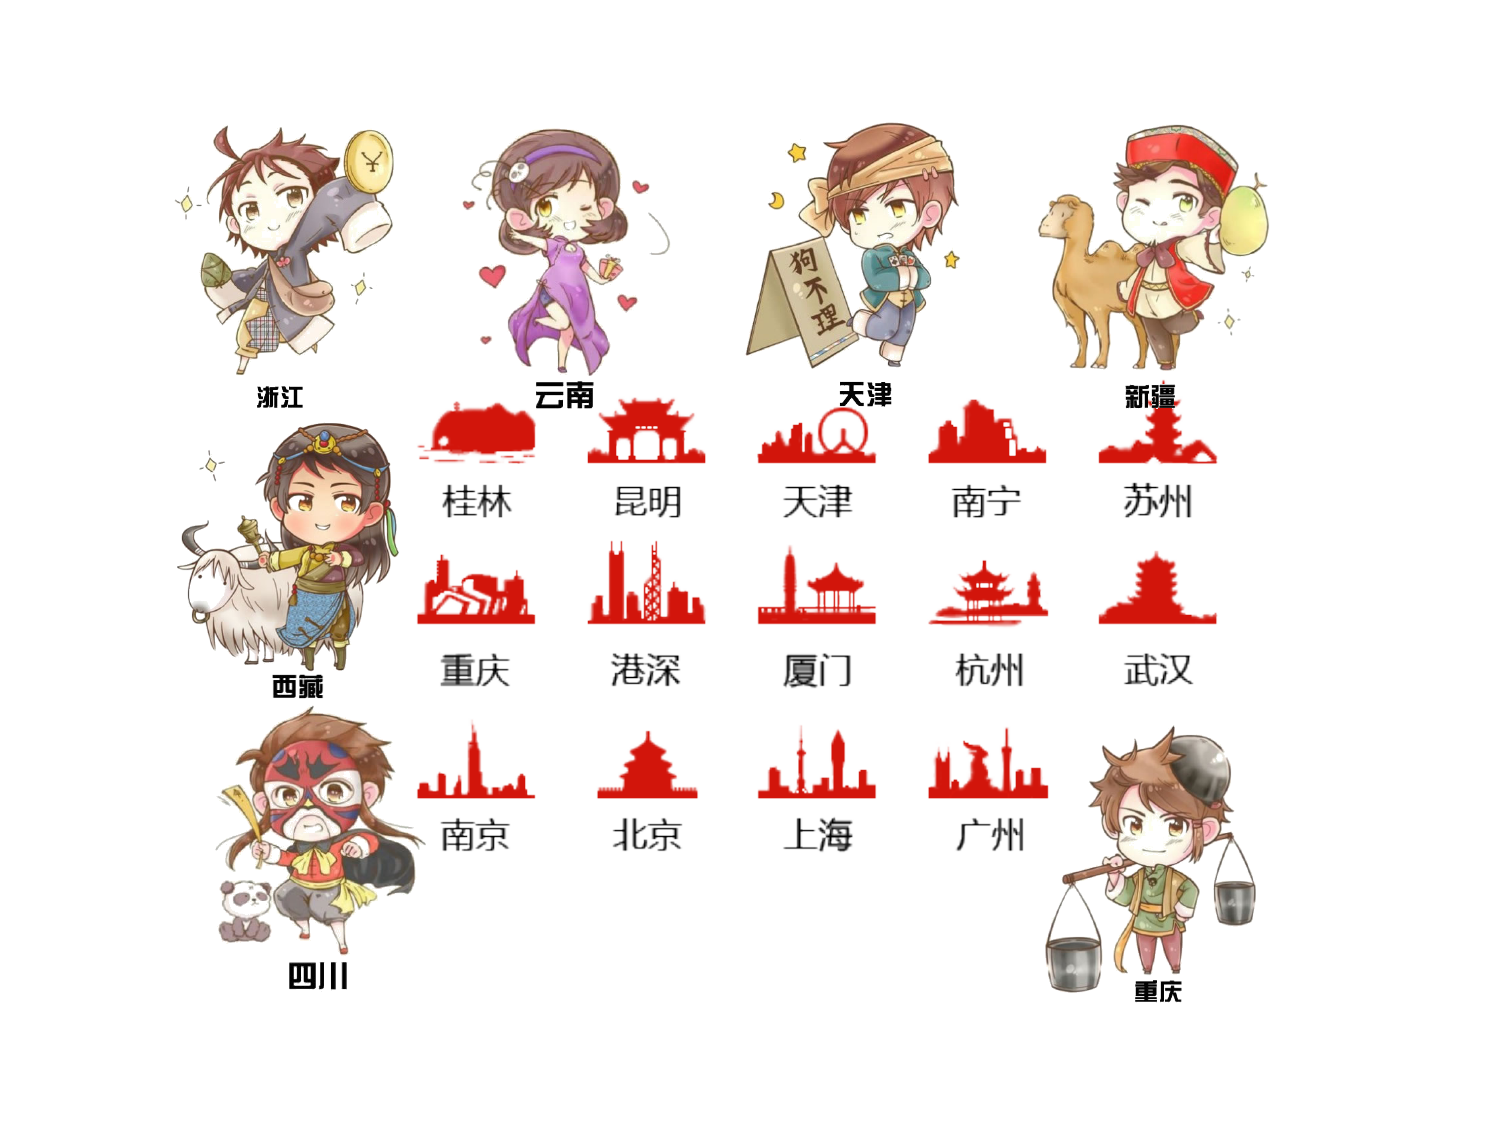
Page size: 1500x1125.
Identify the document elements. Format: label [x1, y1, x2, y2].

picture [116, 116, 1311, 1022]
